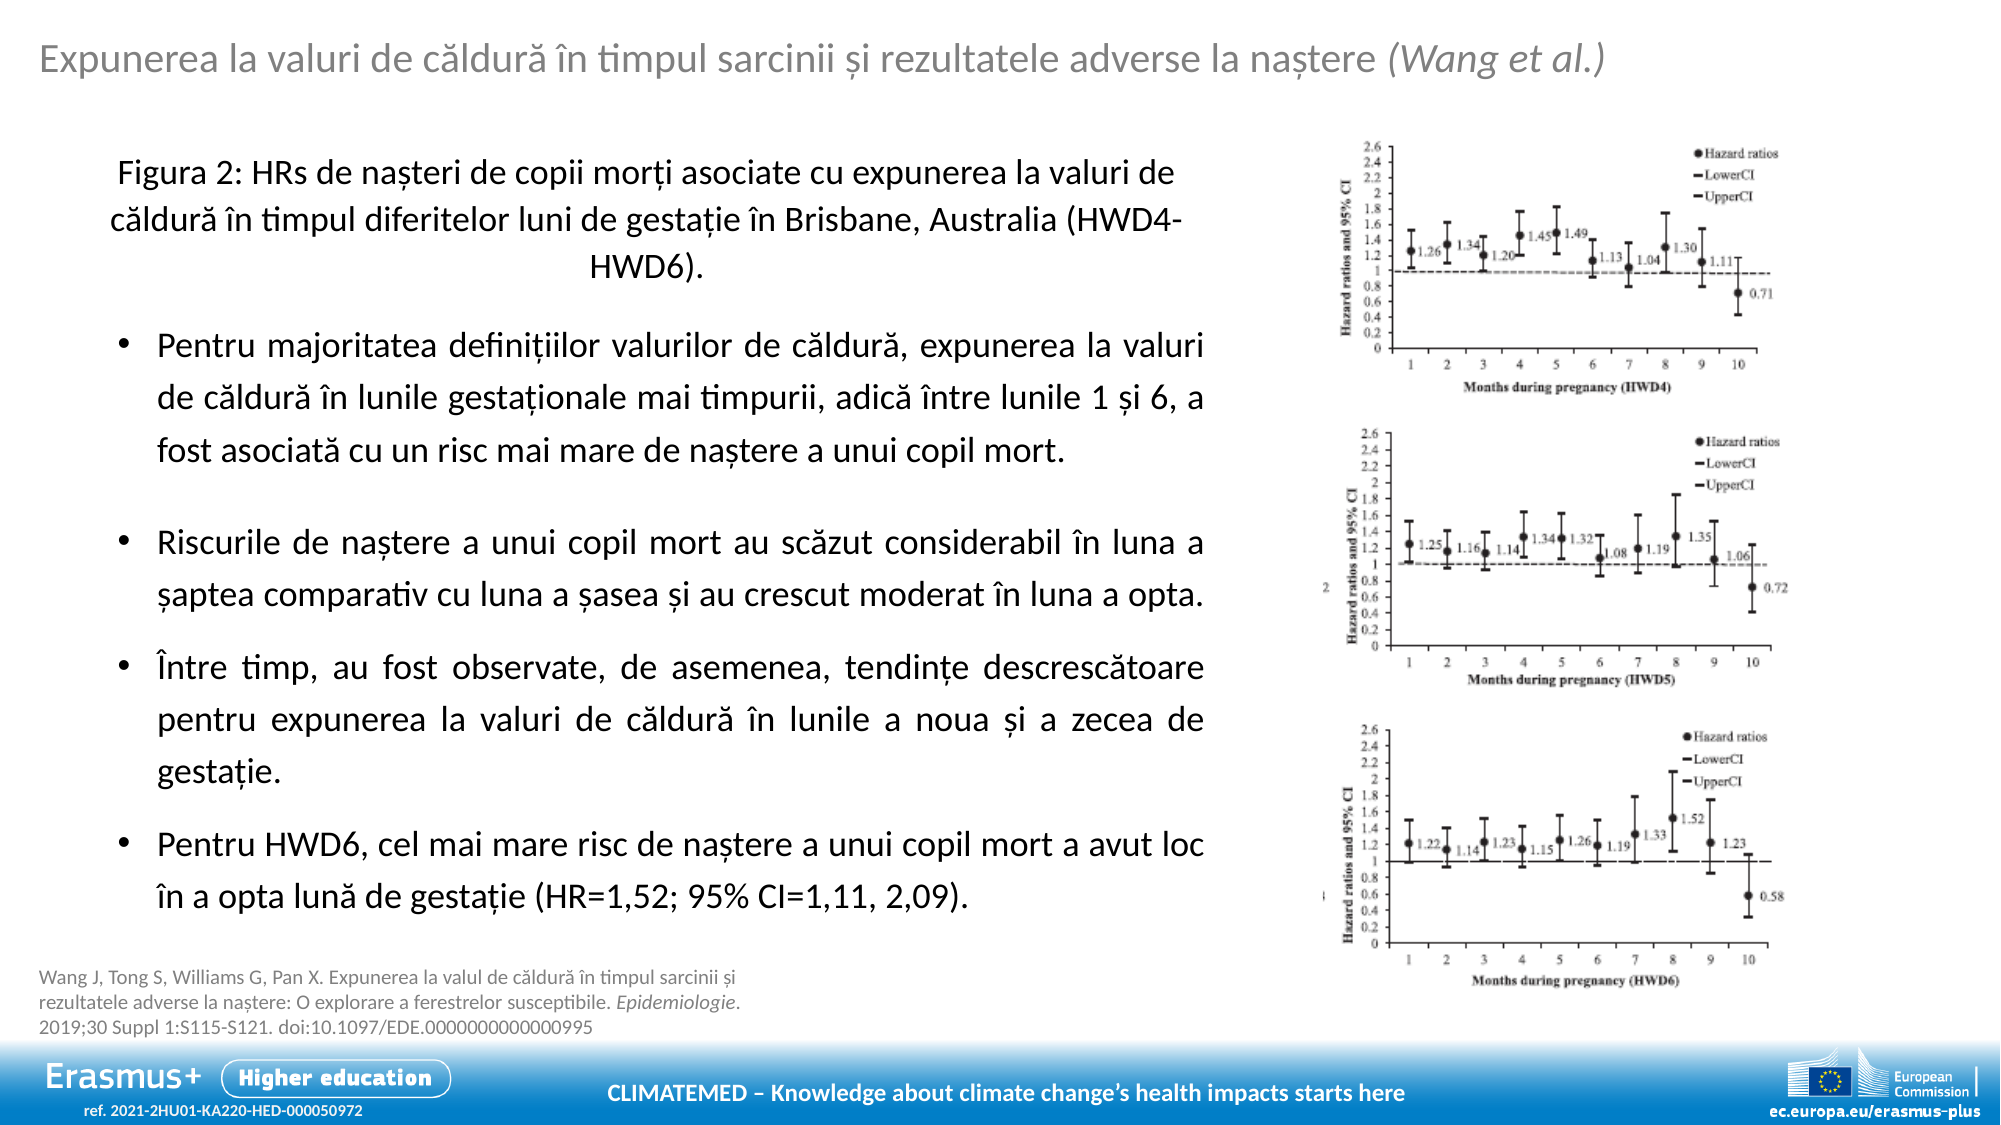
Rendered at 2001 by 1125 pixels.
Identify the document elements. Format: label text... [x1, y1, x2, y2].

text_box Wang J, Tong S, Williams G, Pan X. Expunerea la valul de căldură în timpul sarcinii și rezultatele adverse la naștere: O explorare a ferestrelor susceptibile. Epidemiologie. 2019;30 Suppl 1:S115-S121. doi:10.1097/EDE.0000000000000995 [24, 956, 825, 1047]
list Pentru majoritatea definițiilor valurilor de căldură, expunerea la valuri de căldură în lunile gestaționale mai timpurii, adică între lunile 1 și 6, a fost asociată cu un risc mai mare de naștere a unui copil mort. Riscurile de naștere a unui copil mort au scăzut considerabil în luna a șaptea comparativ cu luna a șasea și au crescut moderat în luna a opta. Între timp, au fost observate, de asemenea, tendințe descrescătoare pentru expunerea la valuri de căldură în lunile a noua și a zecea de gestație. Pentru HWD6, cel mai mare risc de naștere a unui copil mort a avut loc în a opta lună de gestație (HR=1,52; 95% CI=1,11, 2,09). [102, 305, 1220, 957]
title Figura 2: HRs de nașteri de copii morți asociate cu expunerea la valuri de căldură în timpul diferitelor luni de gestație în Brisbane, Australia (HWD4-HWD6). [74, 136, 1220, 295]
text_box Expunerea la valuri de căldură în timpul sarcinii și rezultatele adverse la naștere (Wang et al.) [24, 14, 1976, 105]
picture [0, 121, 2000, 1125]
